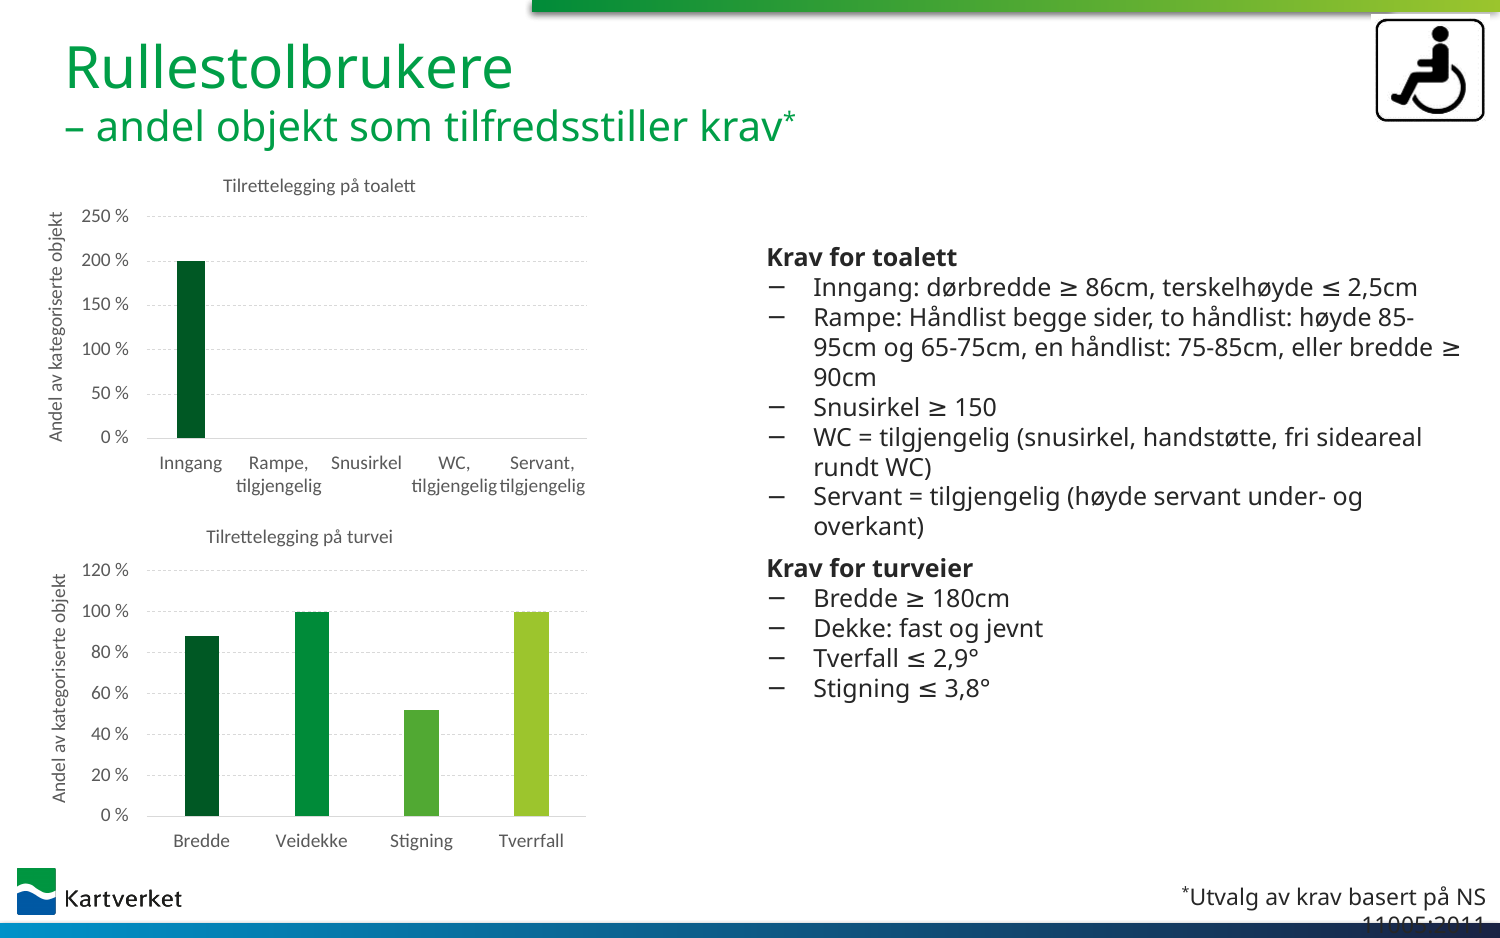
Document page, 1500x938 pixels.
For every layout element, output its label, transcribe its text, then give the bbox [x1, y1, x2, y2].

picture [41, 166, 598, 505]
text_box *Utvalg av krav basert på NS 11005:2011 [1068, 873, 1500, 938]
picture [41, 520, 598, 859]
text_box Krav for turveier Bredde ≥ 180cm Dekke: fast og jevnt Tverfall ≤ 2,9° Stigning ≤ 3,8° [751, 545, 1483, 710]
text_box Krav for toalett Inngang: dørbredde ≥ 86cm, terskelhøyde ≤ 2,5cm Rampe: Håndlist begge sider, to håndlist: høyde 85-95cm og 65-75cm, en håndlist: 75-85cm, eller bredde ≥ 90cm Snusirkel ≥ 150 WC = tilgjengelig (snusirkel, handstøtte, fri sideareal rundt WC) Servant = tilgjengelig (høyde servant under- og overkant) [751, 234, 1483, 545]
text_box Rullestolbrukere – andel objekt som tilfredsstiller krav* [49, 14, 1431, 158]
picture [1371, 13, 1491, 127]
